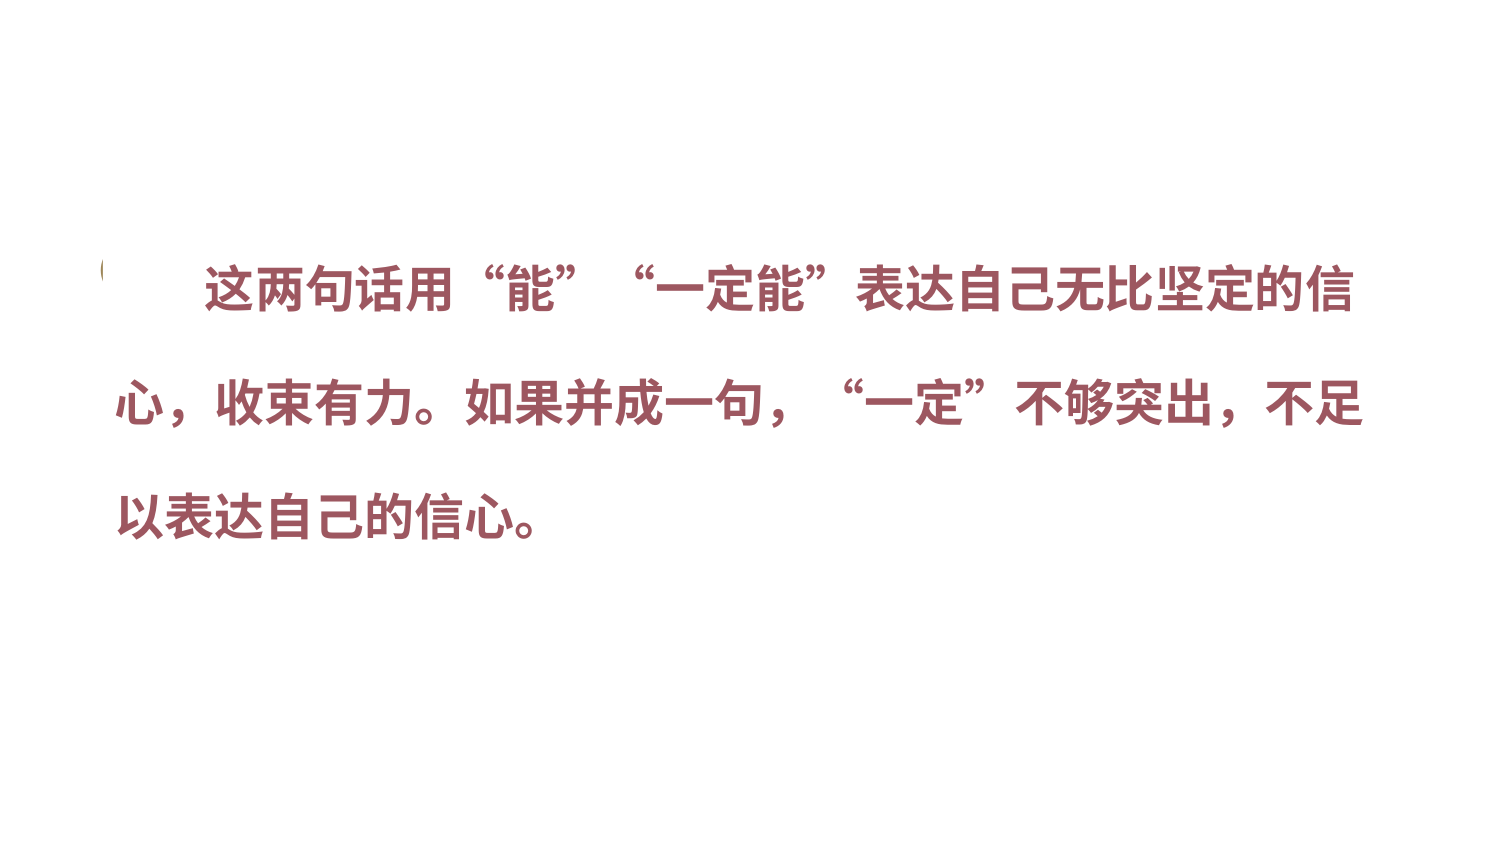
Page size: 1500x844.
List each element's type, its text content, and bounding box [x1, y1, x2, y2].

text_box 这两句话用“能”“一定能”表达自己无比坚定的信心，收束有力。如果并成一句，“一定”不够突出，不足以表达自己的信心。 [102, 198, 1398, 552]
text_box ⑧这是我能做到的，一定能做到的。 [88, 166, 1412, 313]
